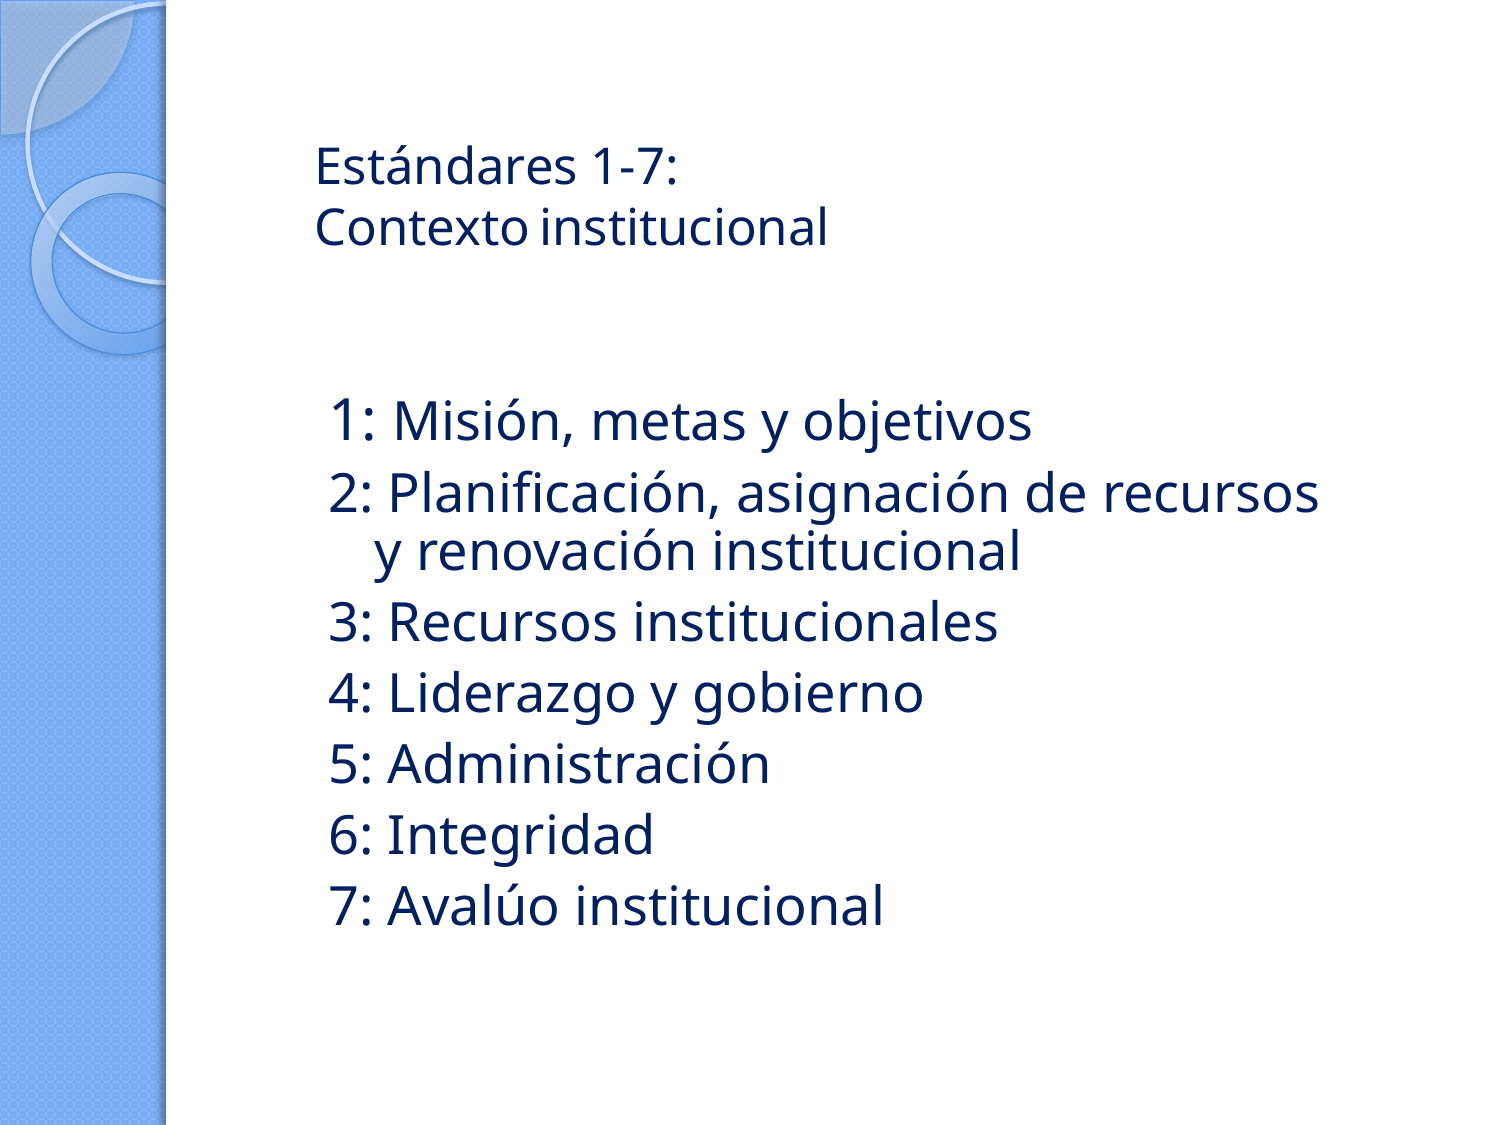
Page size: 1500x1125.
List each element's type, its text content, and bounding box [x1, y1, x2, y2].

list 1: Misión, metas y objetivos 2: Planificación, asignación de recursos y renovación institucional 3: Recursos institucionales 4: Liderazgo y gobierno 5: Administración 6: Integridad 7: Avalúo institucional [300, 299, 1375, 1043]
title Estándares 1-7: Contexto institucional [300, 125, 1425, 325]
